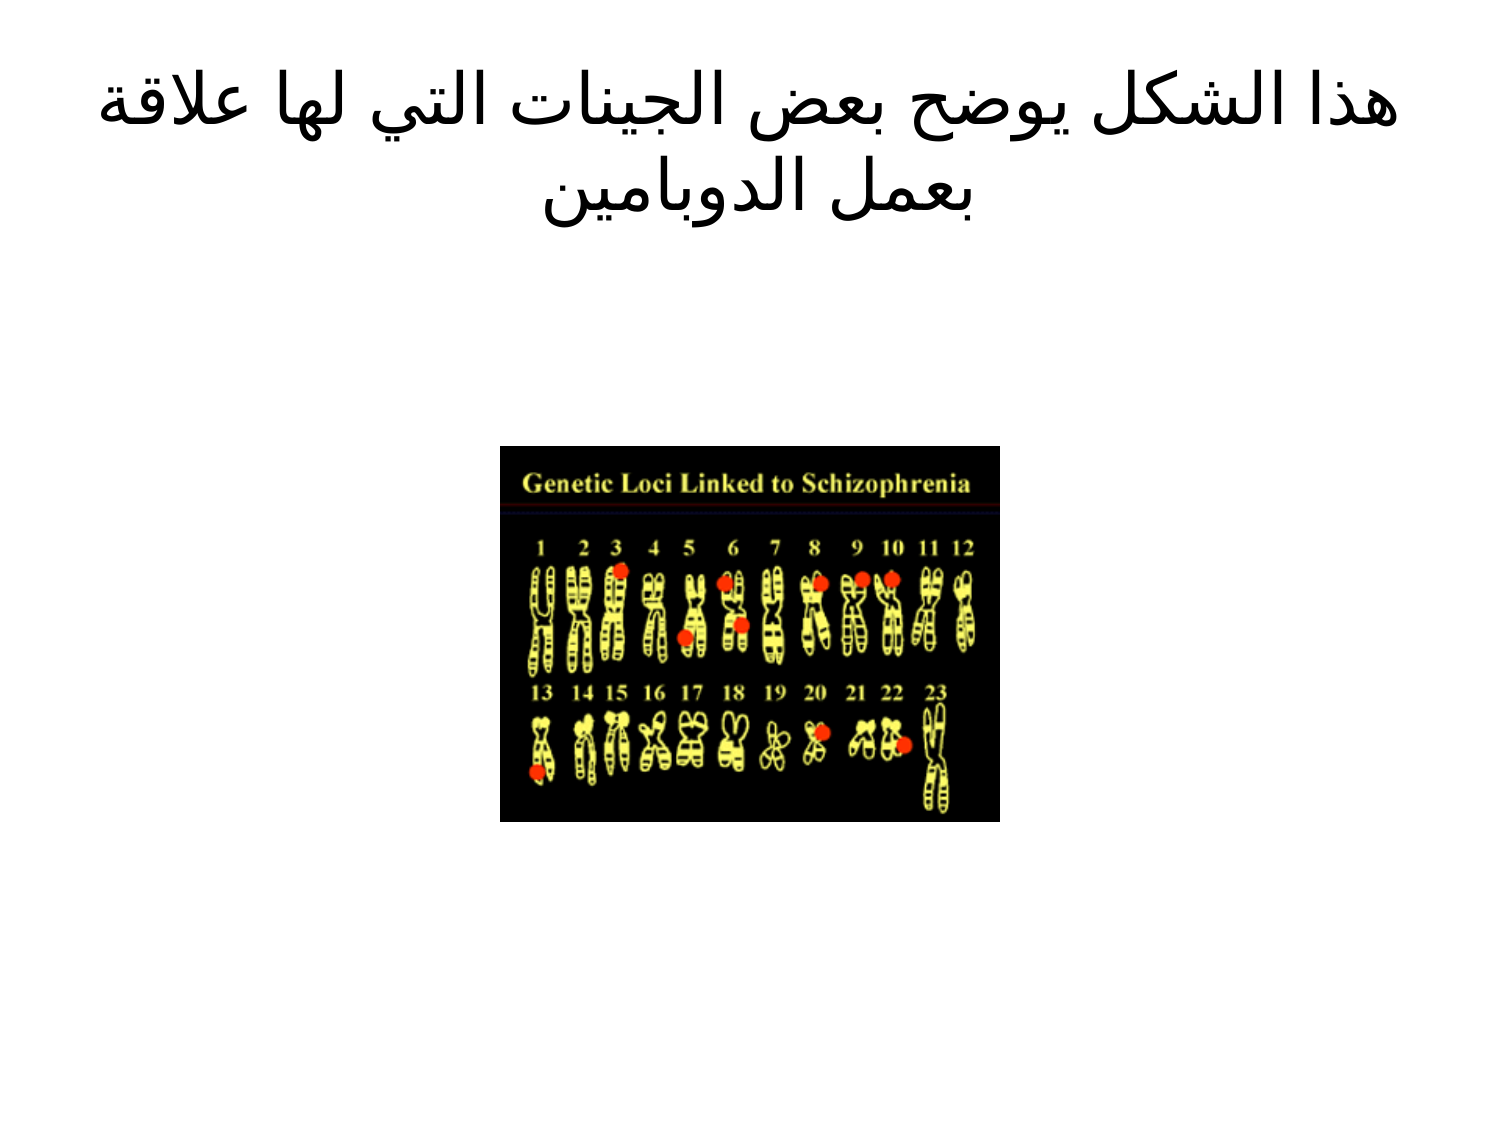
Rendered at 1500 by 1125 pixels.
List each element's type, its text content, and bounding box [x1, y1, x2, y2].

title هذا الشكل يوضح بعض الجينات التي لها علاقة بعمل الدوبامين [75, 45, 1425, 233]
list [499, 445, 1001, 822]
